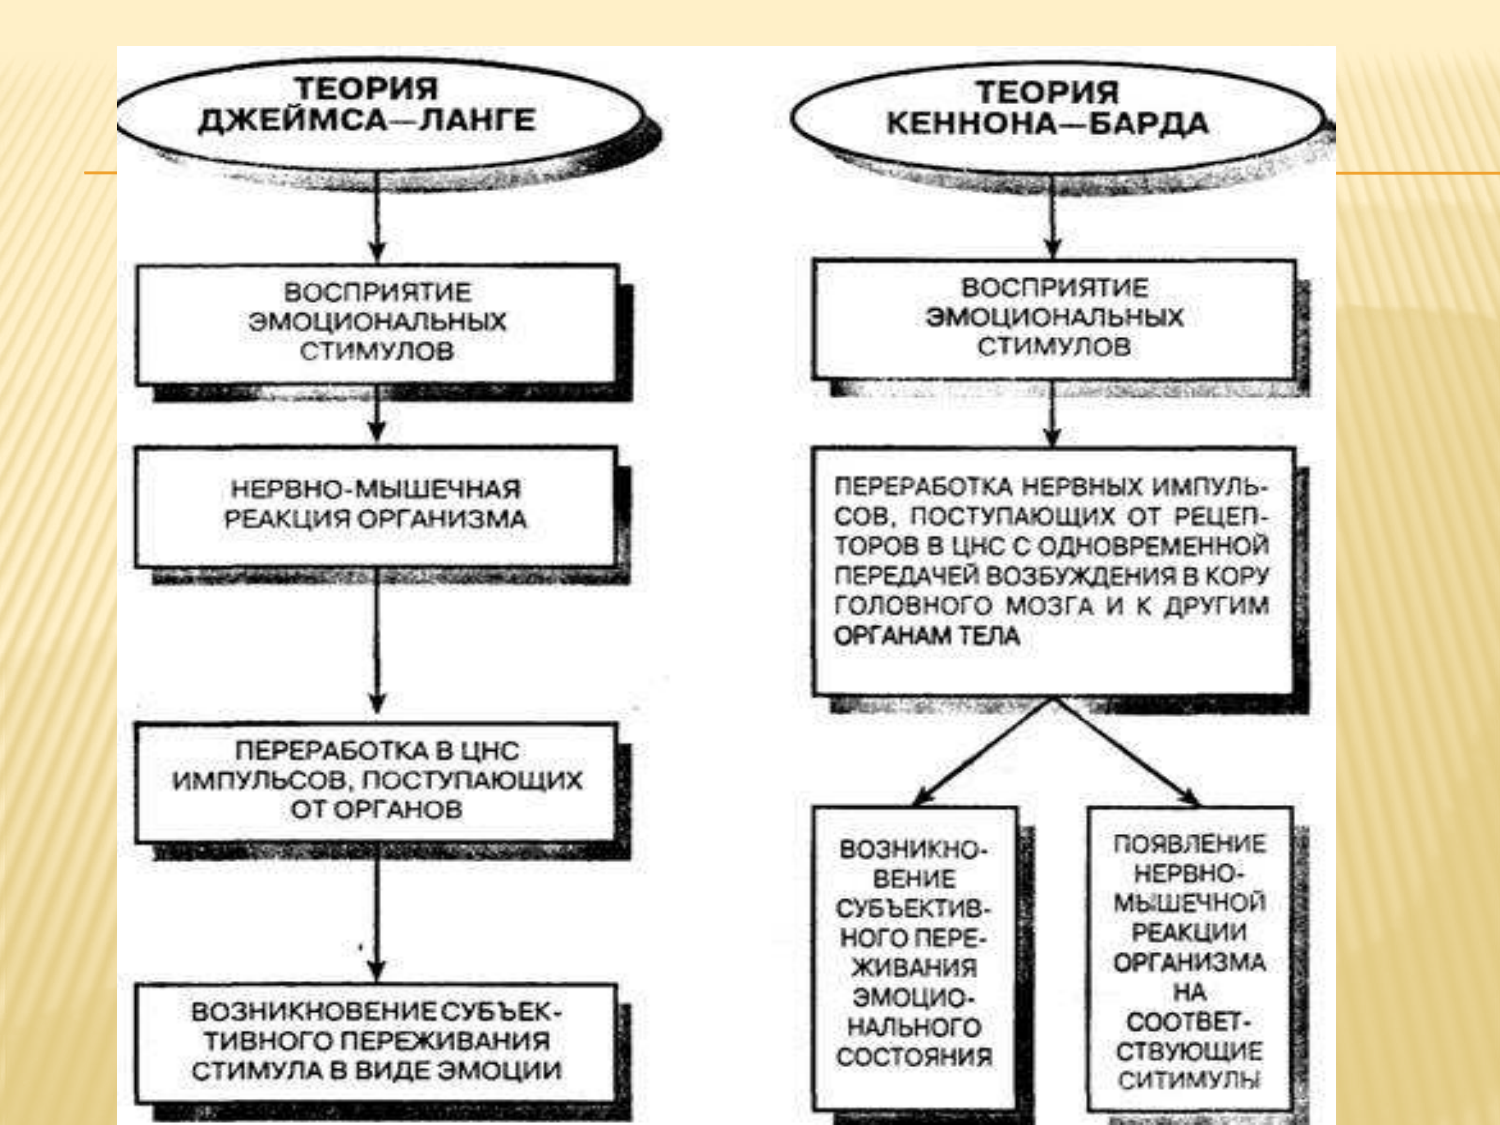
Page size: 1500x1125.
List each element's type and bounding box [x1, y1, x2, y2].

list [116, 46, 1337, 1125]
